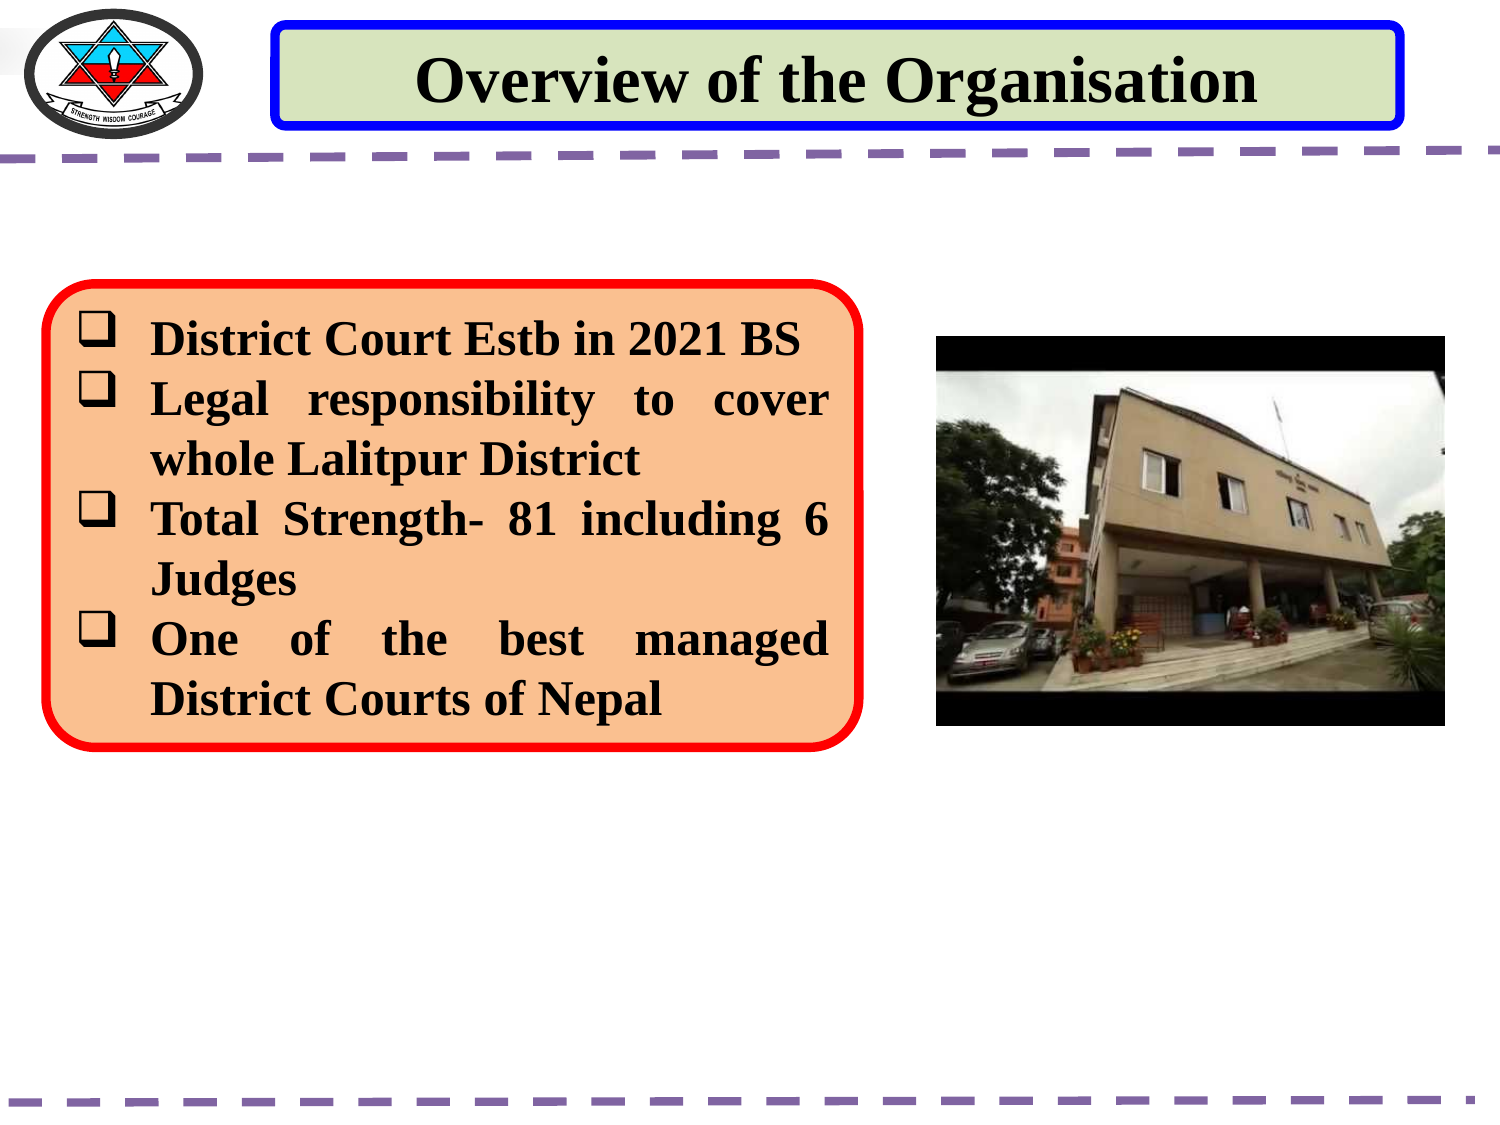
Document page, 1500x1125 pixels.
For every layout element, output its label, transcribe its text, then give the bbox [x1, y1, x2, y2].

picture [936, 336, 1445, 726]
text_box District Court Estb in 2021 BS Legal responsibility to cover whole Lalitpur District Total Strength- 81 including 6 Judges One of the best managed District Courts of Nepal [45, 283, 859, 748]
picture [35, 20, 192, 128]
text_box Overview of the Organisation [274, 24, 1400, 126]
